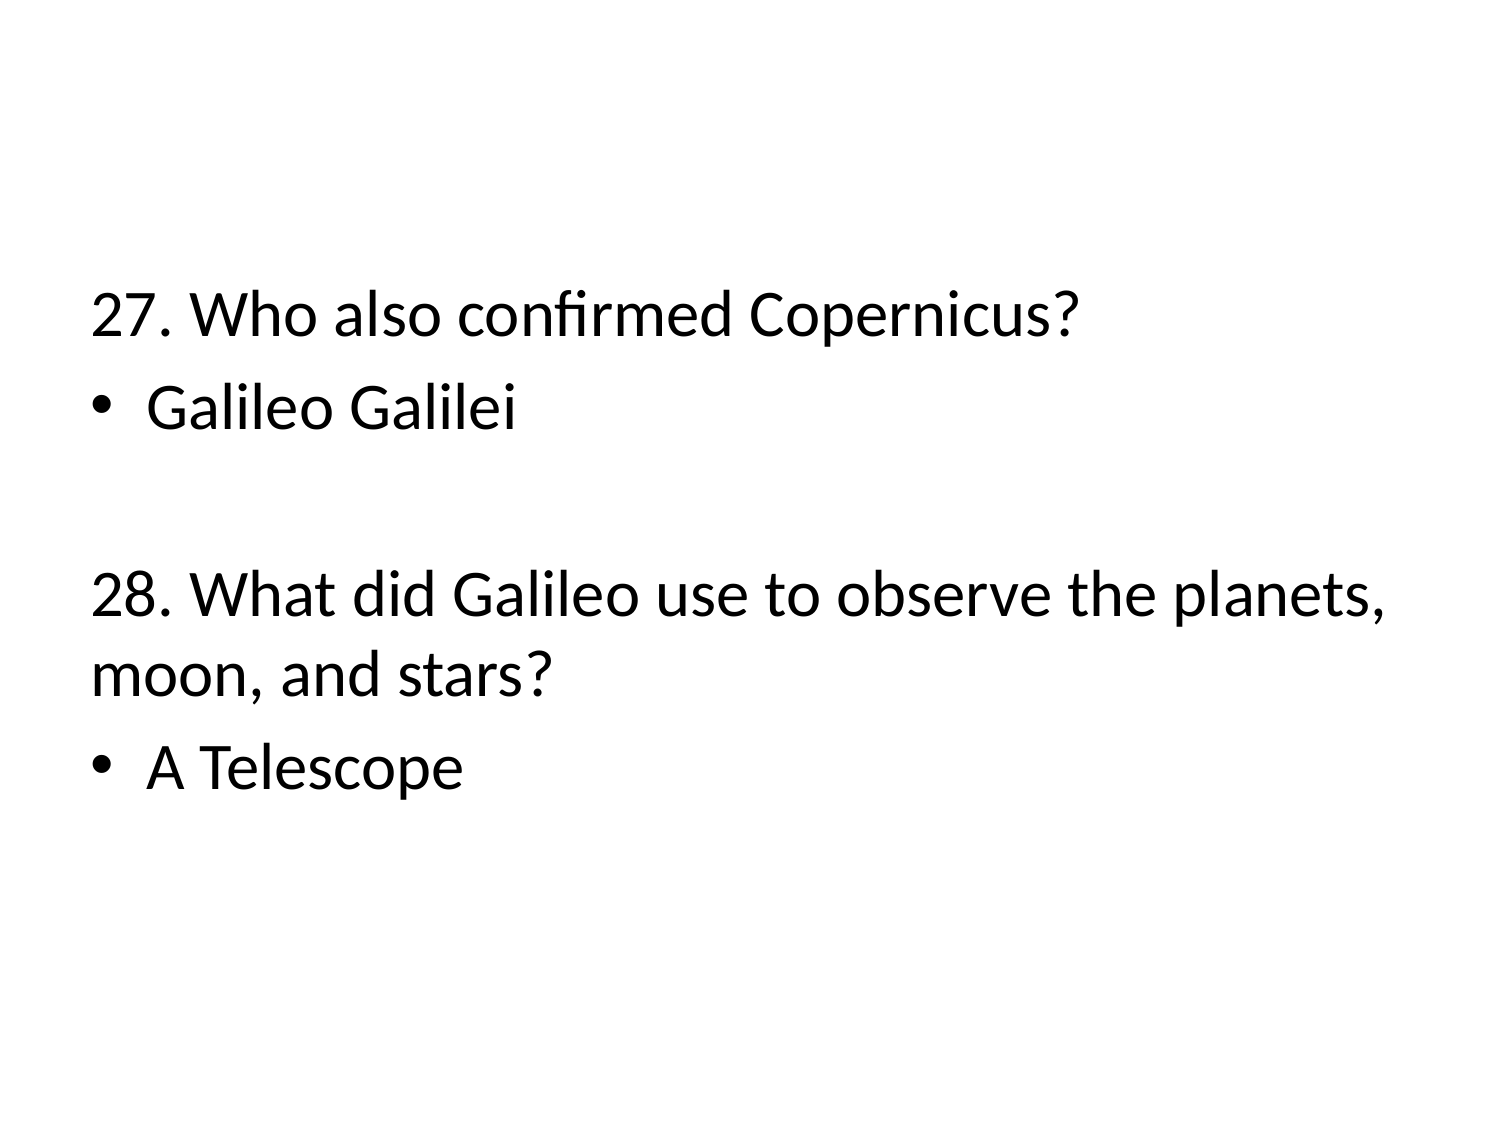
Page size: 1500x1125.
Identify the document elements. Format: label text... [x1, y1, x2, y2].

list 27. Who also confirmed Copernicus? Galileo Galilei 28. What did Galileo use to observe the planets, moon, and stars? A Telescope [75, 262, 1425, 1005]
